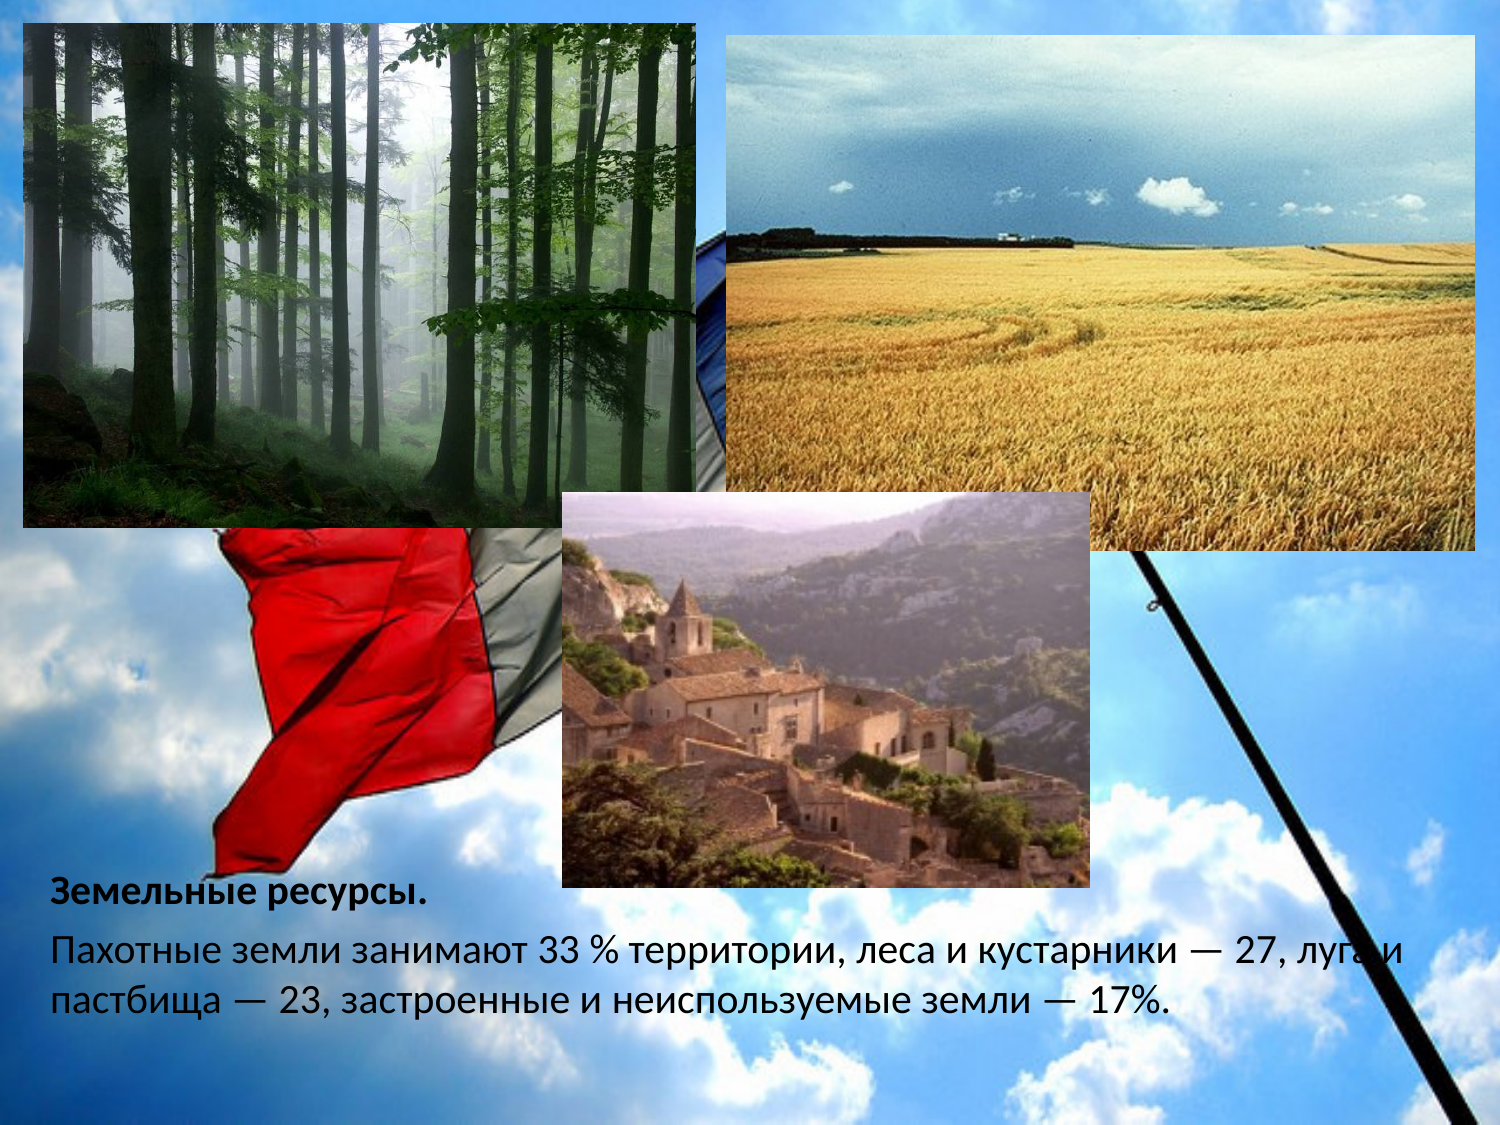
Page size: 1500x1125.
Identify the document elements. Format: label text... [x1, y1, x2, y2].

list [726, 34, 1476, 551]
list Земельные ресурсы. Пахотные земли занимают 33 % территории, леса и кустарники — 27, луга и пастбища — 23, застроенные и неиспользуемые земли — 17%. [35, 855, 1500, 1090]
picture [0, 0, 1500, 1125]
